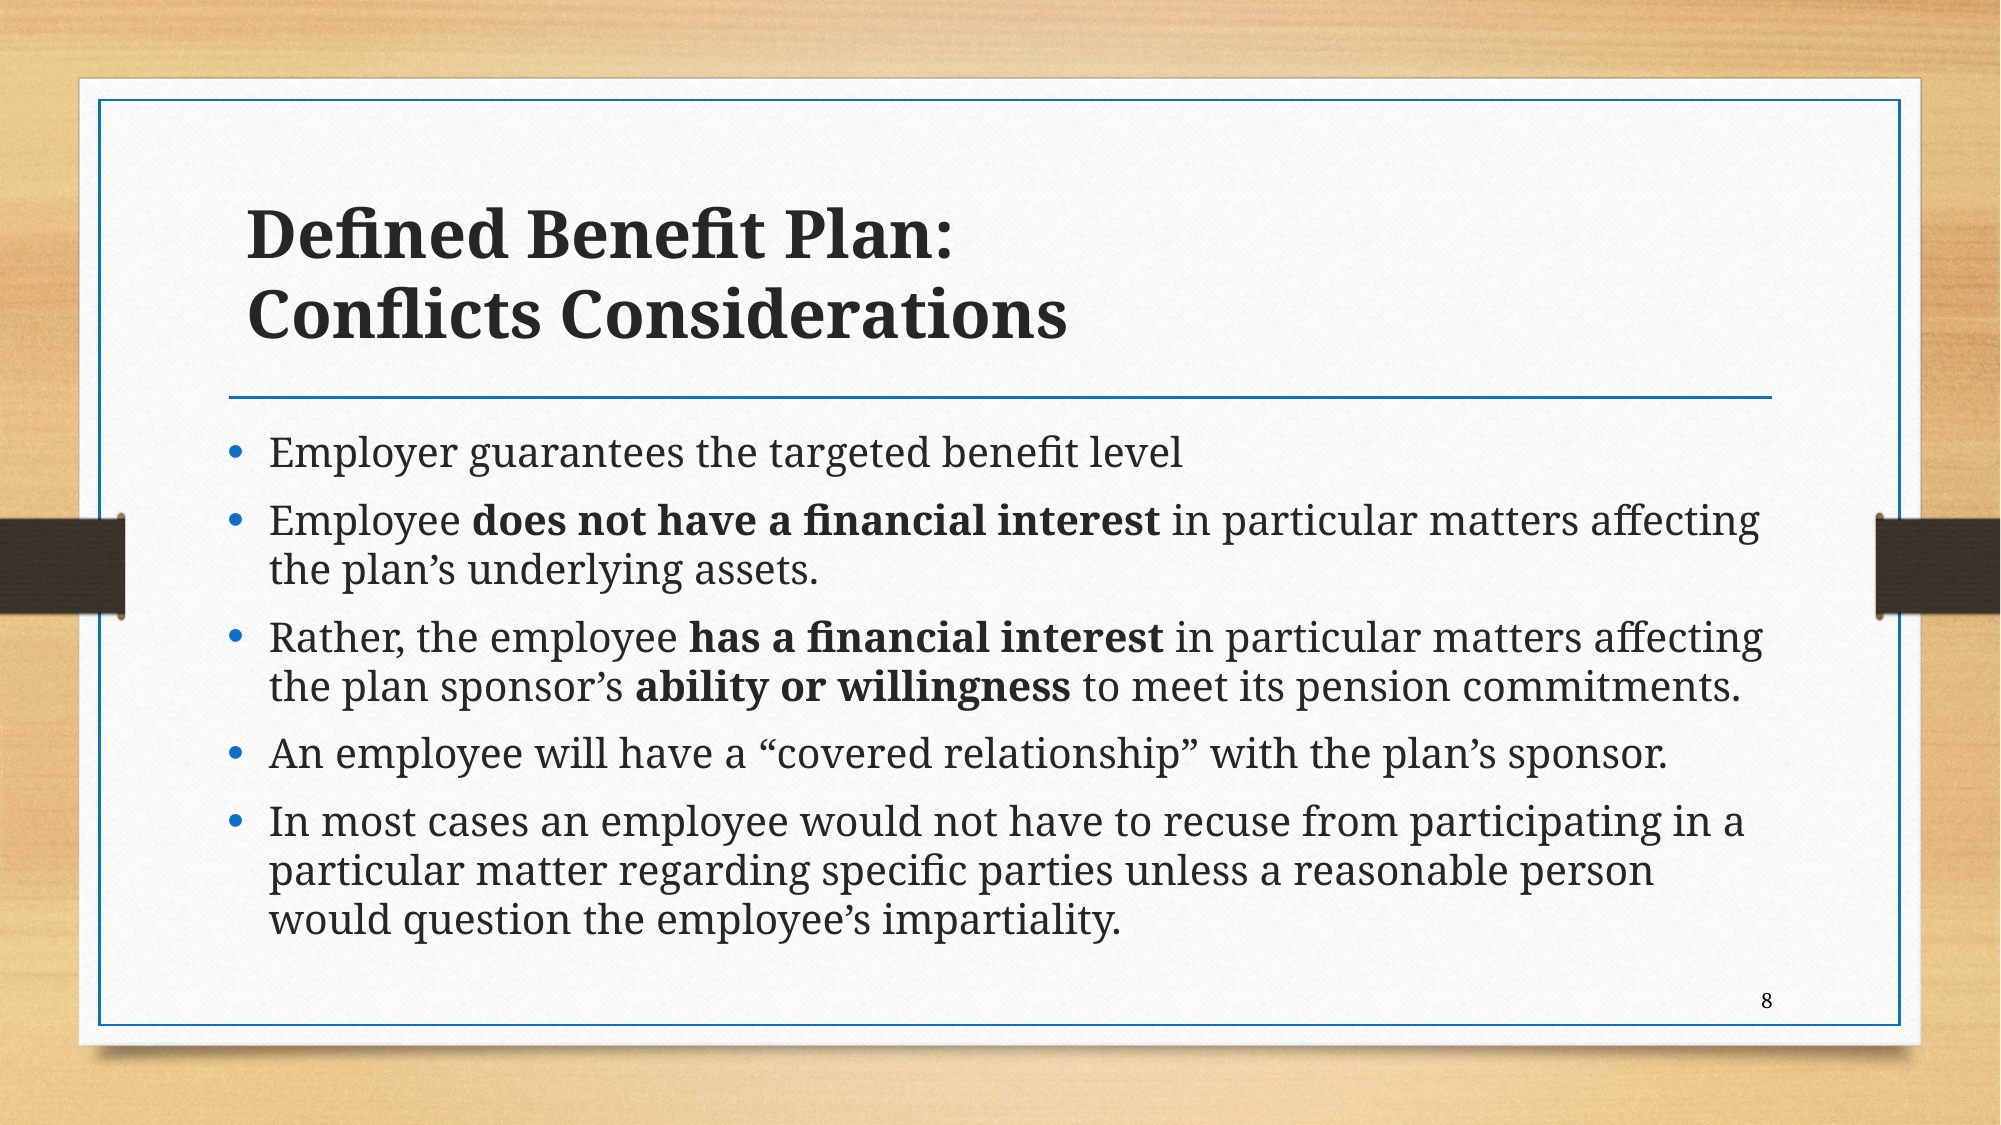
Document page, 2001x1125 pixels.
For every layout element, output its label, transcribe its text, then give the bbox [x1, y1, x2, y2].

list Employer guarantees the targeted benefit level Employee does not have a financial interest in particular matters affecting the plan’s underlying assets. Rather, the employee has a financial interest in particular matters affecting the plan sponsor’s ability or willingness to meet its pension commitments. An employee will have a “covered relationship” with the plan’s sponsor. In most cases an employee would not have to recuse from participating in a particular matter regarding specific parties unless a reasonable person would question the employee’s impartiality. [212, 419, 1788, 964]
title Defined Benefit Plan: Conflicts Considerations [231, 164, 1807, 379]
picture [0, 0, 2001, 1125]
slide_number 8 [1698, 979, 1788, 1025]
